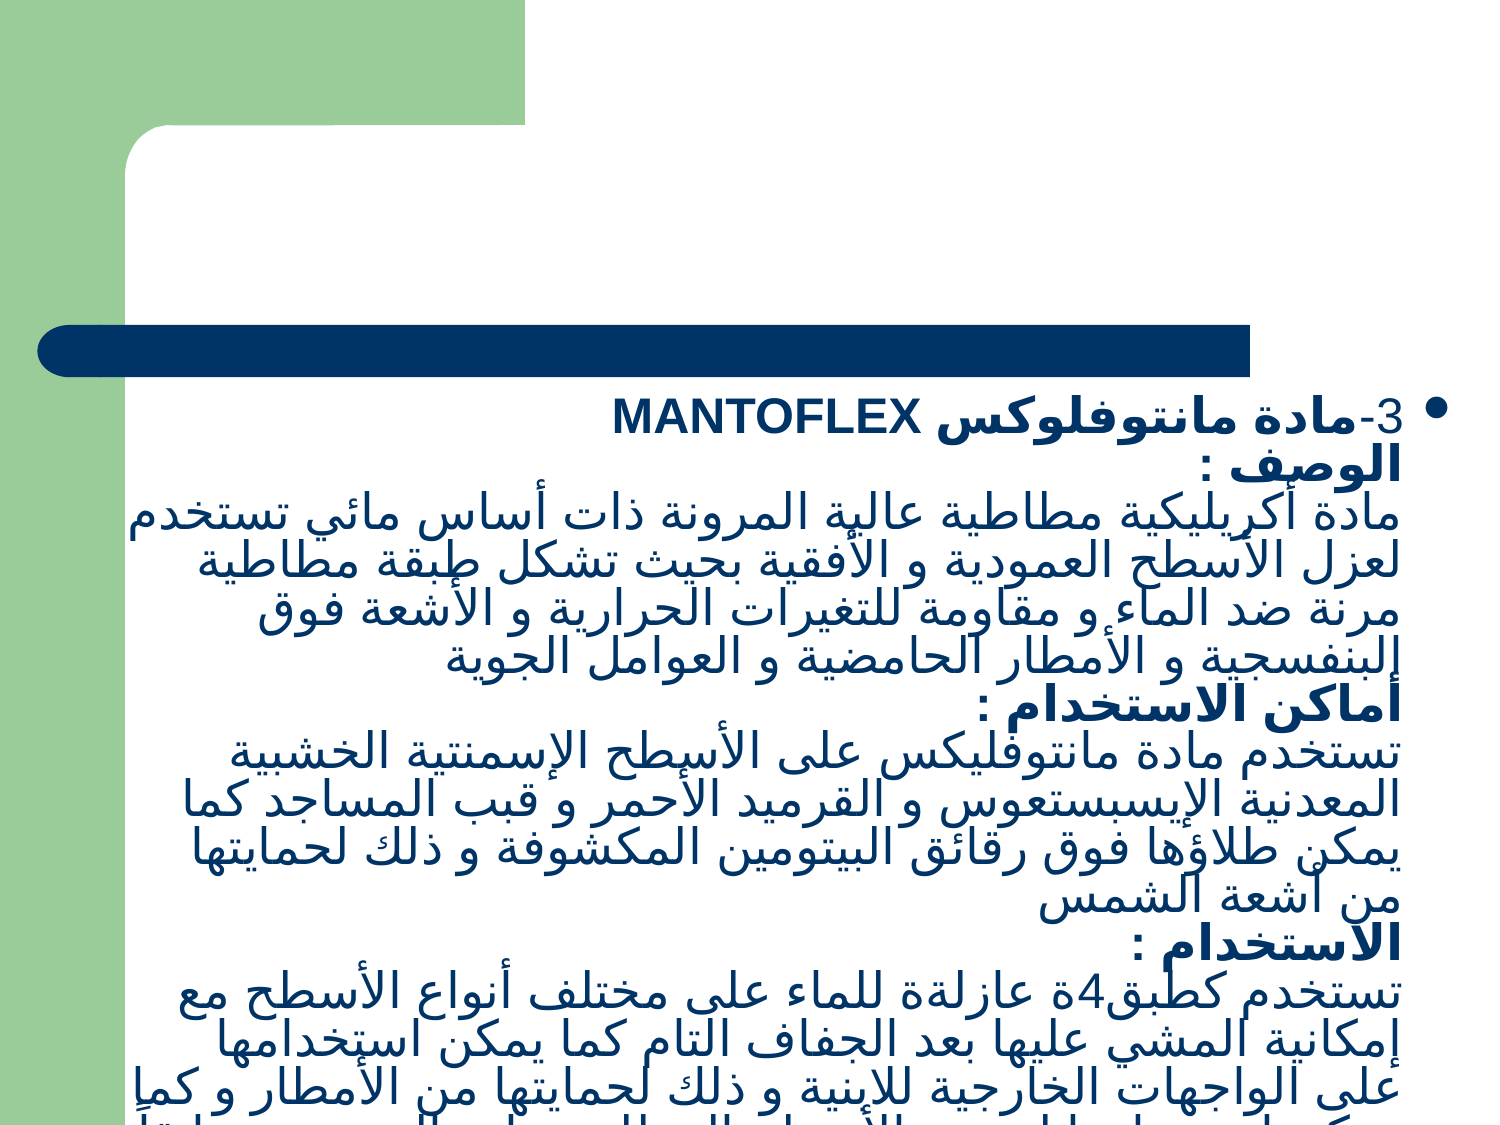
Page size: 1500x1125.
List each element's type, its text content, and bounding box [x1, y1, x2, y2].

list 3-مادة مانتوفلوكس MANTOFLEX الوصف : مادة أكريليكية مطاطية عالية المرونة ذات أساس مائي تستخدم لعزل الأسطح العمودية و الأفقية بحيث تشكل طبقة مطاطية مرنة ضد الماء و مقاومة للتغيرات الحرارية و الأشعة فوق البنفسجية و الأمطار الحامضية و العوامل الجوية أماكن الاستخدام : تستخدم مادة مانتوفليكس على الأسطح الإسمنتية الخشبية المعدنية الإيسبستعوس و القرميد الأحمر و قبب المساجد كما يمكن طلاؤها فوق رقائق البيتومين المكشوفة و ذلك لحمايتها من أشعة الشمس الاستخدام : تستخدم كطبق4ة عازلةة للماء على مختلف أنواع الأسطح مع إمكانية المشي عليها بعد الجفاف التام كما يمكن استخدامها على الواجهات الخارجية للابنية و ذلك لحمايتها من الأمطار و كما يمكن استخدامها لترميم الأسطح المطلية بمادة البيتومين سابقاً [112, 387, 1475, 1125]
